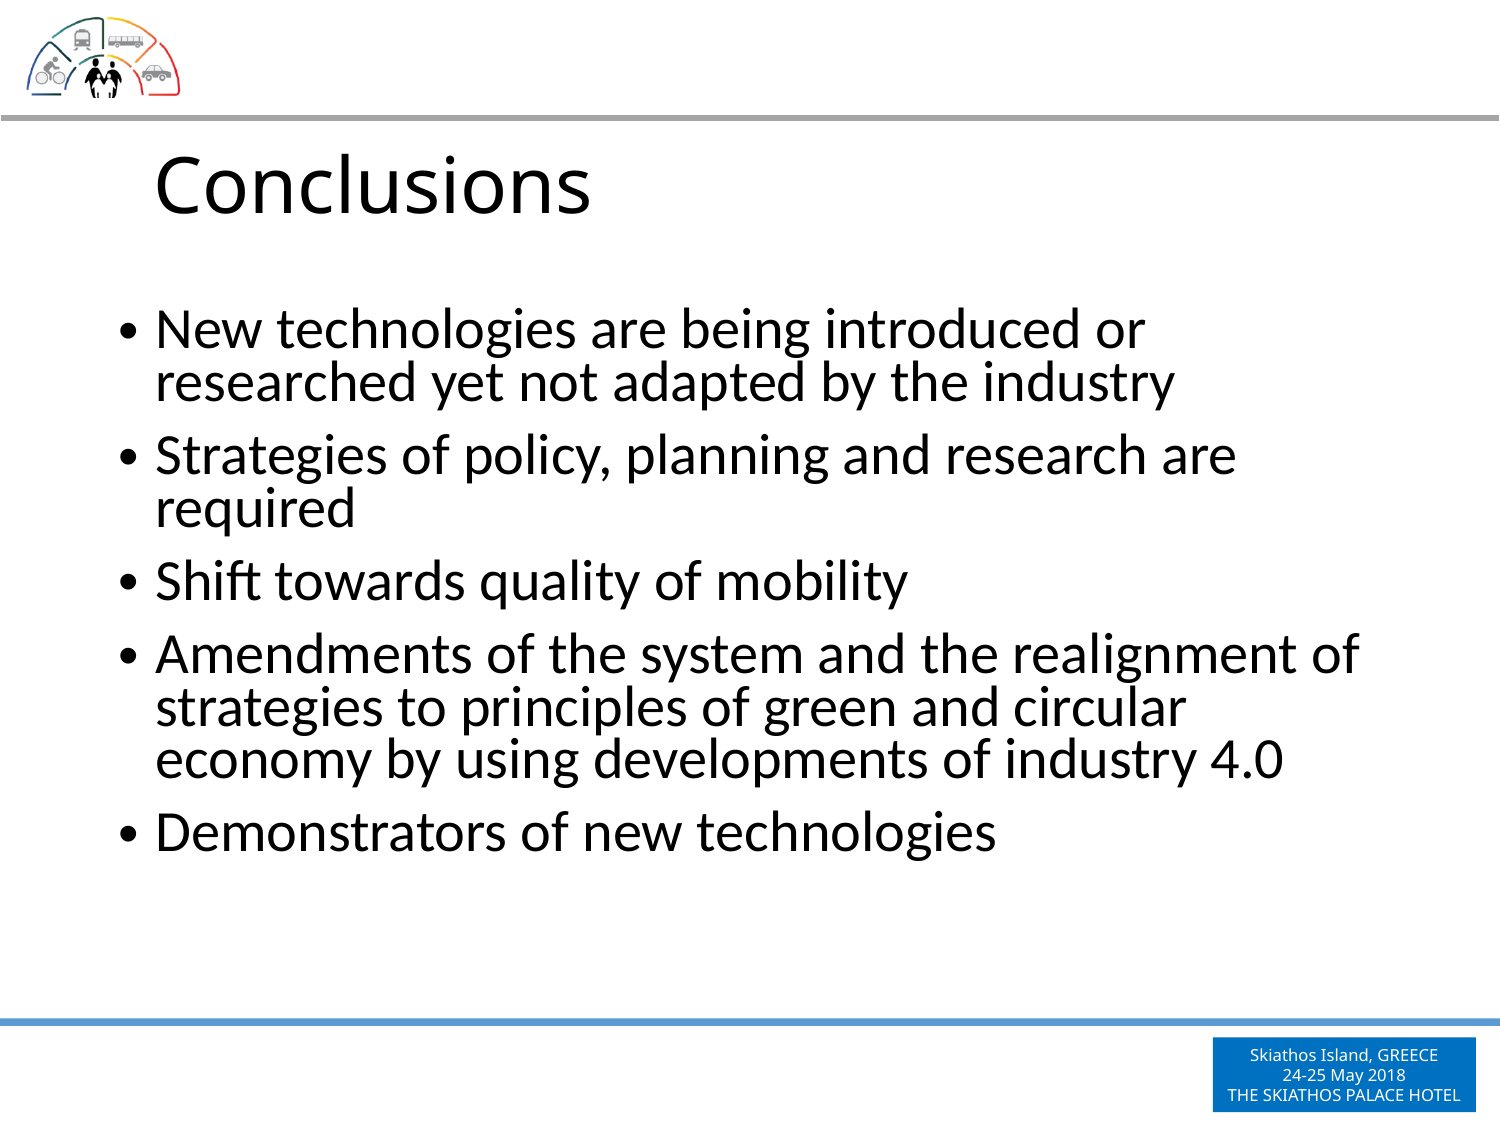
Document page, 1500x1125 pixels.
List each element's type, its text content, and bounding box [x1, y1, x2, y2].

title Conclusions [138, 129, 1432, 241]
picture [15, 12, 190, 108]
list New technologies are being introduced or researched yet not adapted by the industry Strategies of policy, planning and research are required Shift towards quality of mobility Amendments of the system and the realignment of strategies to principles of green and circular economy by using developments of industry 4.0 Demonstrators of new technologies [103, 299, 1397, 1014]
